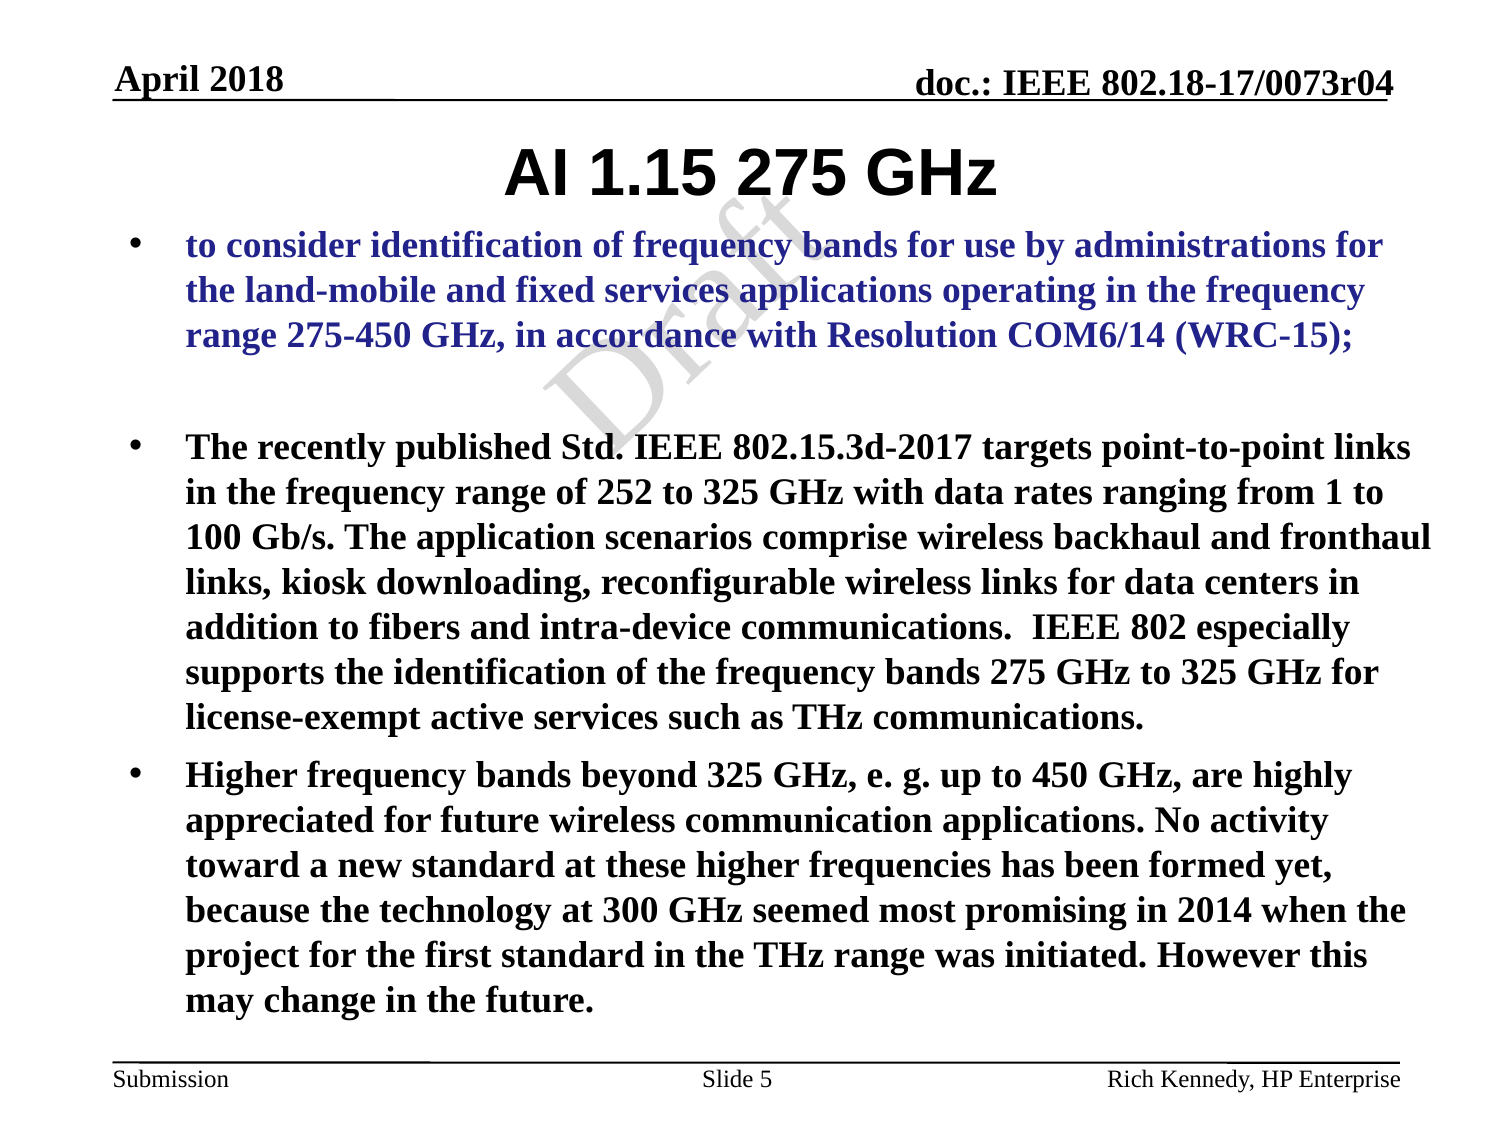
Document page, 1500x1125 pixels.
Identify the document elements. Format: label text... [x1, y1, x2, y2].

title AI 1.15 275 GHz [113, 99, 1390, 212]
list to consider identification of frequency bands for use by administrations for the land-mobile and fixed services applications operating in the frequency range 275-450 GHz, in accordance with Resolution COM6/14 (WRC-15); The recently published Std. IEEE 802.15.3d-2017 targets point-to-point links in the frequency range of 252 to 325 GHz with data rates ranging from 1 to 100 Gb/s. The application scenarios comprise wireless backhaul and fronthaul links, kiosk downloading, reconfigurable wireless links for data centers in addition to fibers and intra-device communications. IEEE 802 especially supports the identification of the frequency bands 275 GHz to 325 GHz for license-exempt active services such as THz communications. Higher frequency bands beyond 325 GHz, e. g. up to 450 GHz, are highly appreciated for future wireless communication applications. No activity toward a new standard at these higher frequencies has been formed yet, because the technology at 300 GHz seemed most promising in 2014 when the project for the first standard in the THz range was initiated. However this may change in the future. [113, 212, 1452, 888]
footer Rich Kennedy, HP Enterprise [878, 1061, 1402, 1093]
slide_number Slide 5 [674, 1061, 800, 1123]
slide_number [114, 54, 423, 100]
